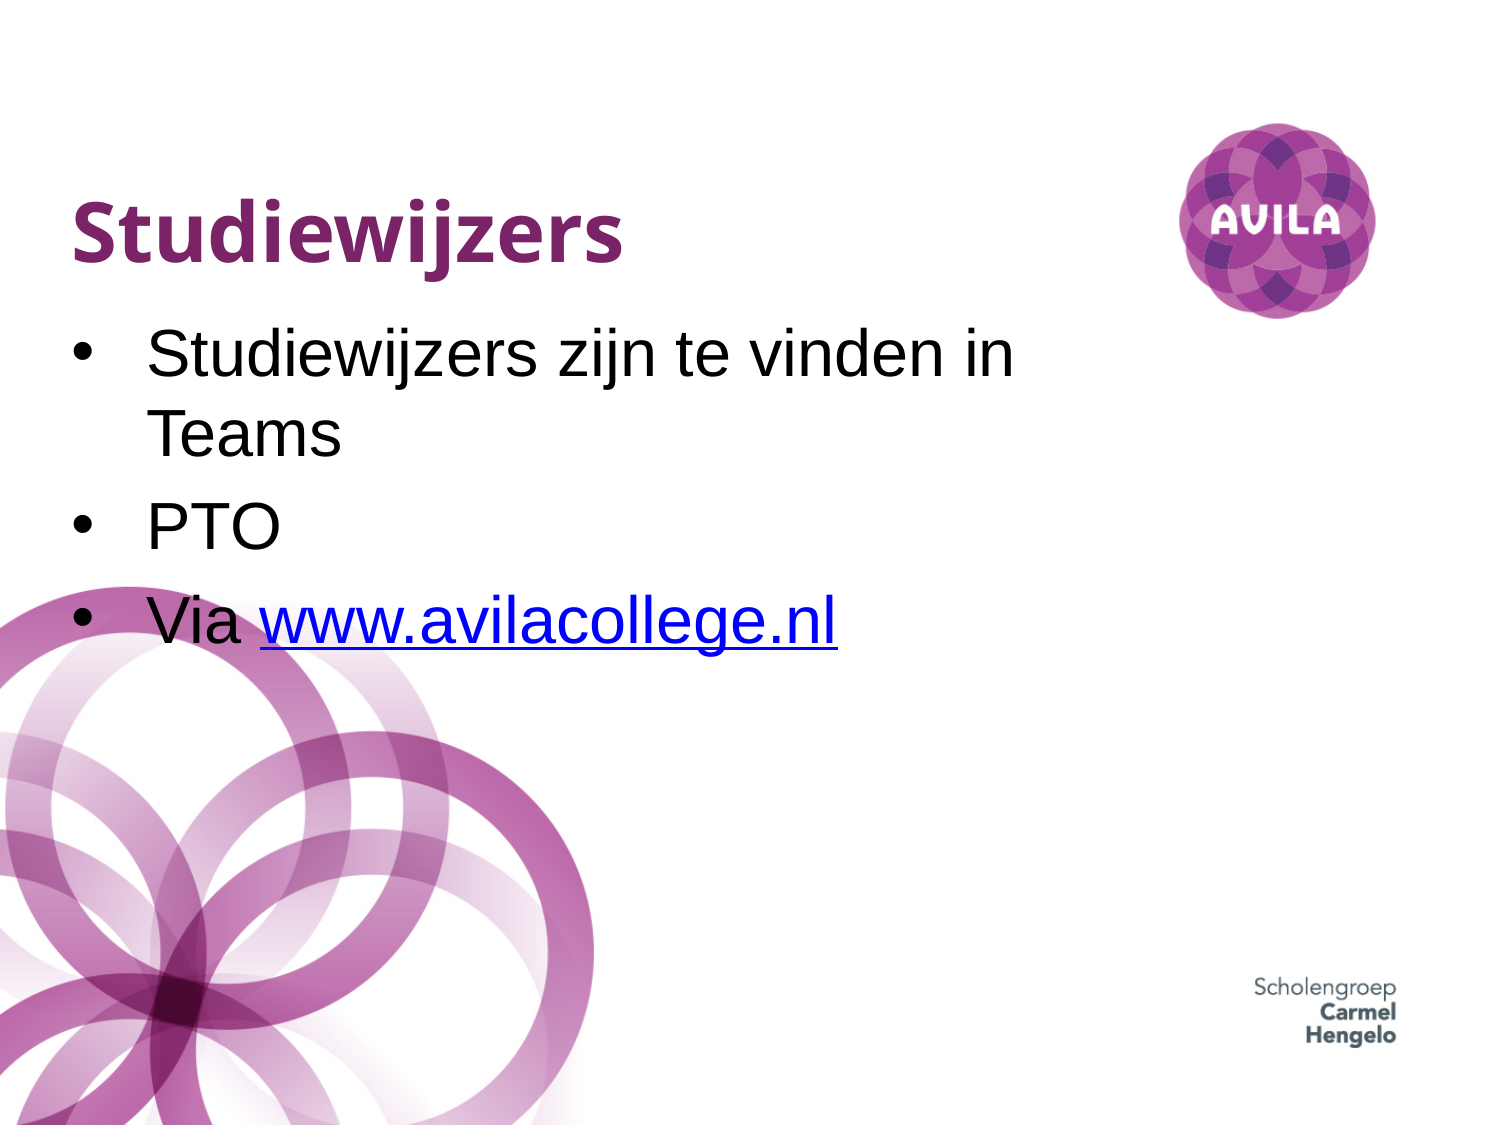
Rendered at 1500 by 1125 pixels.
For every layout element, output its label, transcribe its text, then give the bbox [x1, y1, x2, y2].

picture [0, 0, 1500, 1125]
title Studiewijzers [56, 108, 1332, 350]
subtitle Studiewijzers zijn te vinden in Teams PTO Via www.avilacollege.nl [56, 302, 1219, 788]
